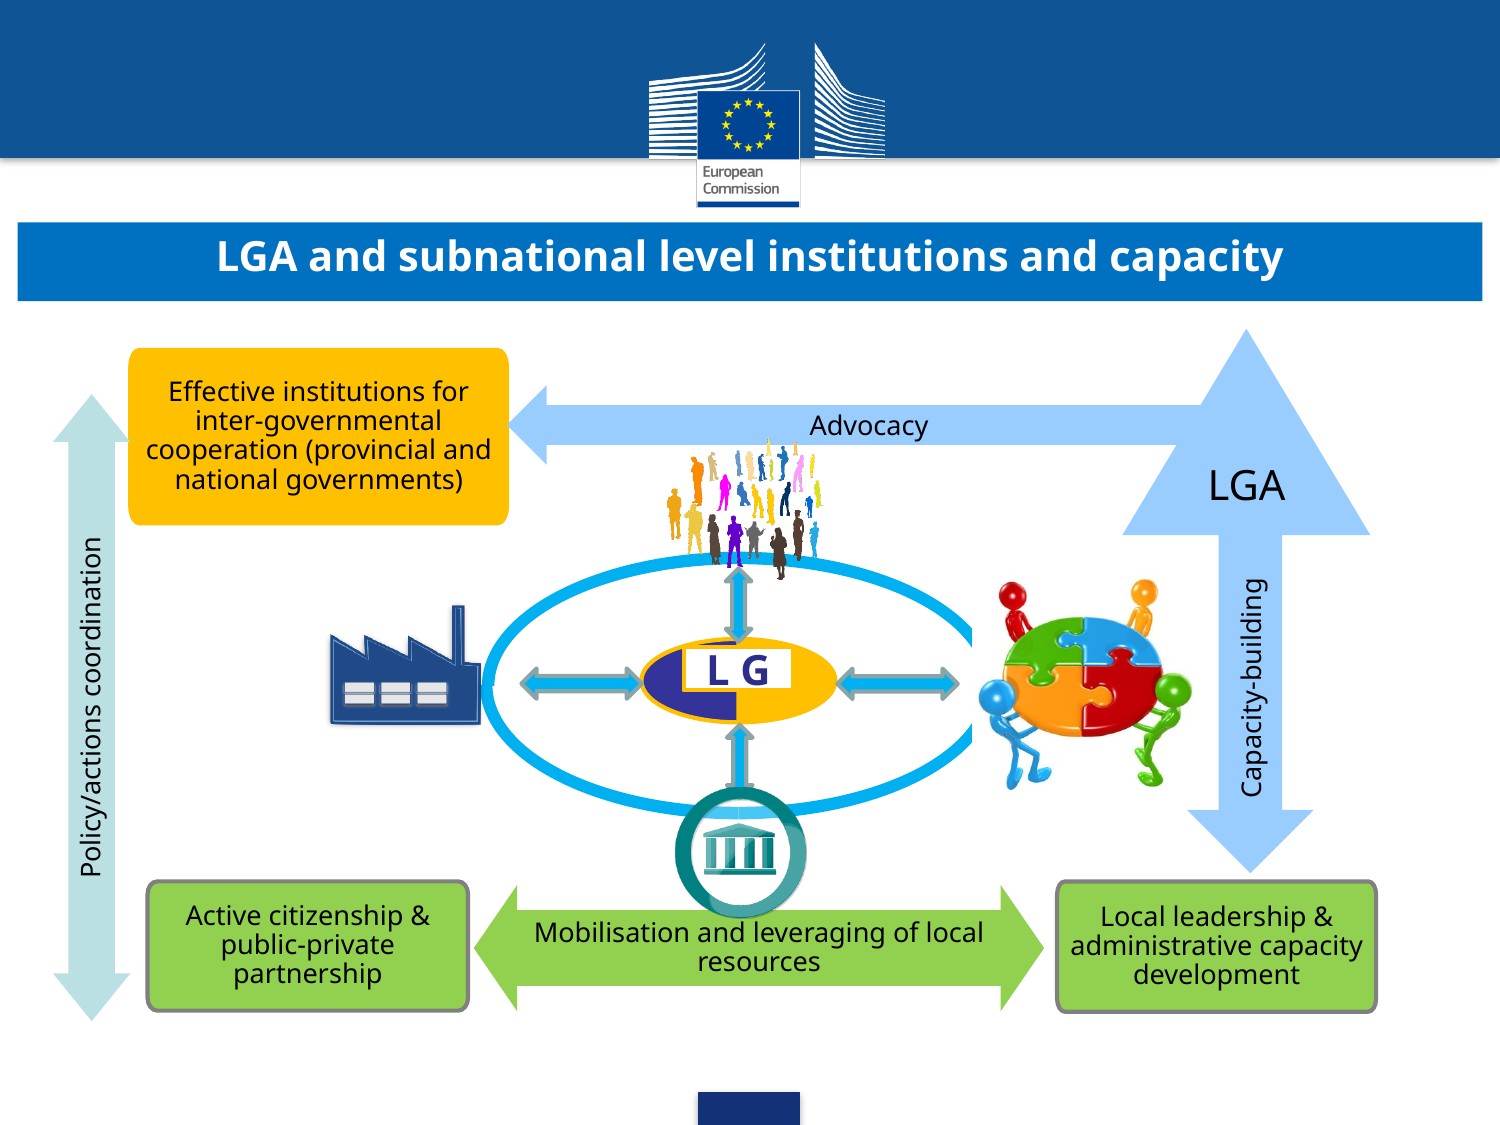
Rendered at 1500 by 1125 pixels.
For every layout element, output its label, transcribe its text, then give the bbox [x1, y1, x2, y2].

text_box [723, 590, 754, 637]
text_box Advocacy [506, 385, 1211, 465]
text_box Effective institutions for inter-governmental cooperation (provincial and national governments) [128, 347, 510, 526]
picture [649, 42, 885, 208]
text_box Active citizenship & public-private partnership [145, 879, 471, 1013]
text_box Capacity-building [1187, 535, 1314, 874]
picture [672, 784, 807, 919]
text_box Mobilisation and leveraging of local resources [473, 884, 1045, 1012]
text_box LGA and subnational level institutions and capacity [17, 222, 1483, 302]
text_box [841, 666, 960, 701]
text_box [724, 732, 755, 783]
text_box [519, 666, 636, 701]
text_box [490, 558, 661, 686]
text_box Policy/actions coordination [53, 394, 131, 1022]
text_box [811, 729, 967, 814]
picture [972, 570, 1198, 797]
text_box [828, 560, 967, 642]
picture [320, 568, 486, 734]
text_box [490, 684, 667, 815]
text_box LGA [1122, 328, 1371, 536]
picture [666, 438, 824, 581]
text_box Local leadership & administrative capacity development [1054, 879, 1379, 1014]
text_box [641, 638, 836, 723]
